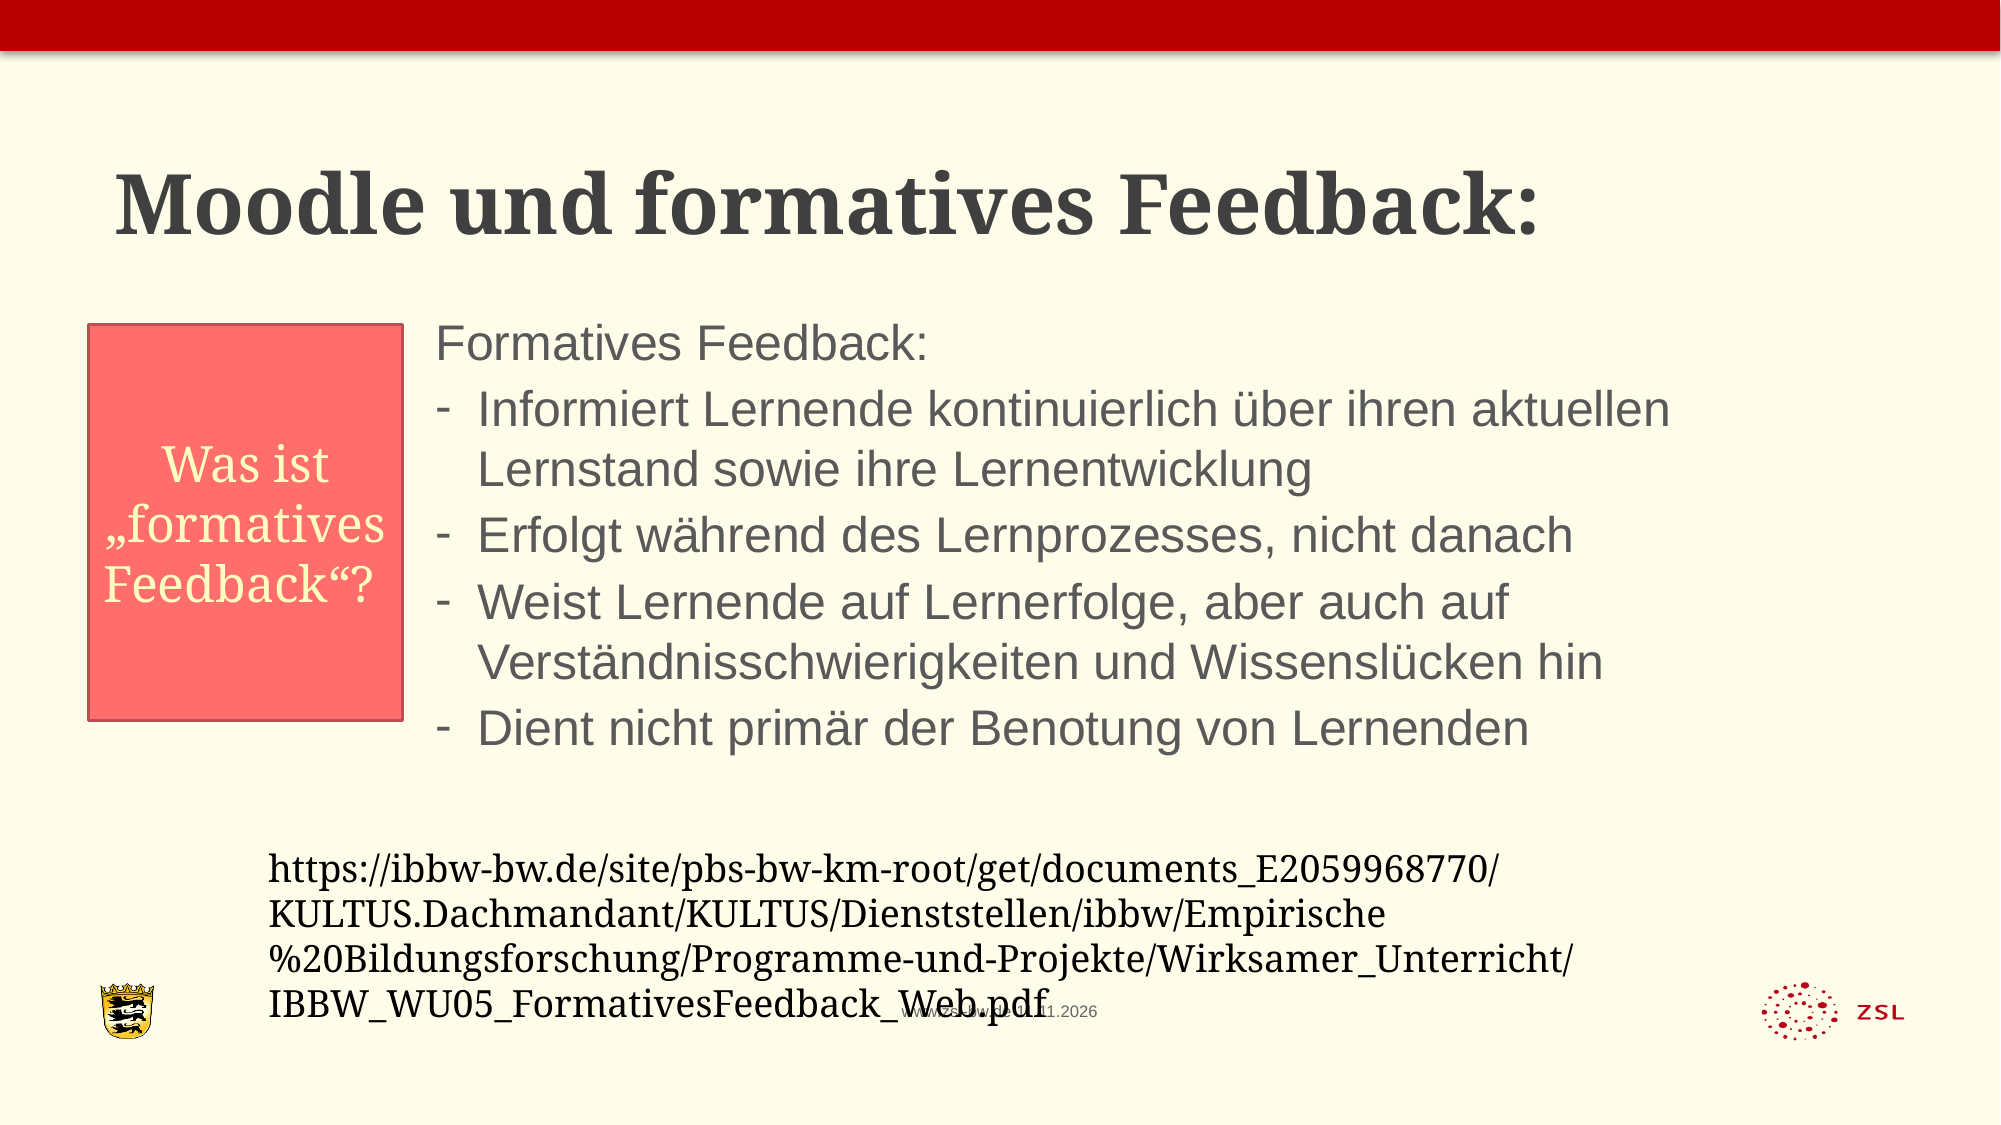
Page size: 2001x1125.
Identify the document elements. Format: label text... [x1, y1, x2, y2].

picture [1760, 981, 1905, 1041]
title Moodle und formatives Feedback: [99, 113, 1900, 289]
picture [98, 981, 156, 1041]
text_box https://ibbw-bw.de/site/pbs-bw-km-root/get/documents_E2059968770/KULTUS.Dachmandant/KULTUS/Dienststellen/ibbw/Empirische%20Bildungsforschung/Programme-und-Projekte/Wirksamer_Unterricht/IBBW_WU05_FormativesFeedback_Web.pdf [253, 837, 1751, 1032]
list Formatives Feedback: Informiert Lernende kontinuierlich über ihren aktuellen Lernstand sowie ihre Lernentwicklung Erfolgt während des Lernprozesses, nicht danach Weist Lernende auf Lernerfolge, aber auch auf Verständnisschwierigkeiten und Wissenslücken hin Dient nicht primär der Benotung von Lernenden [402, 302, 1900, 802]
text_box Was ist „formatives Feedback“? [87, 323, 402, 722]
